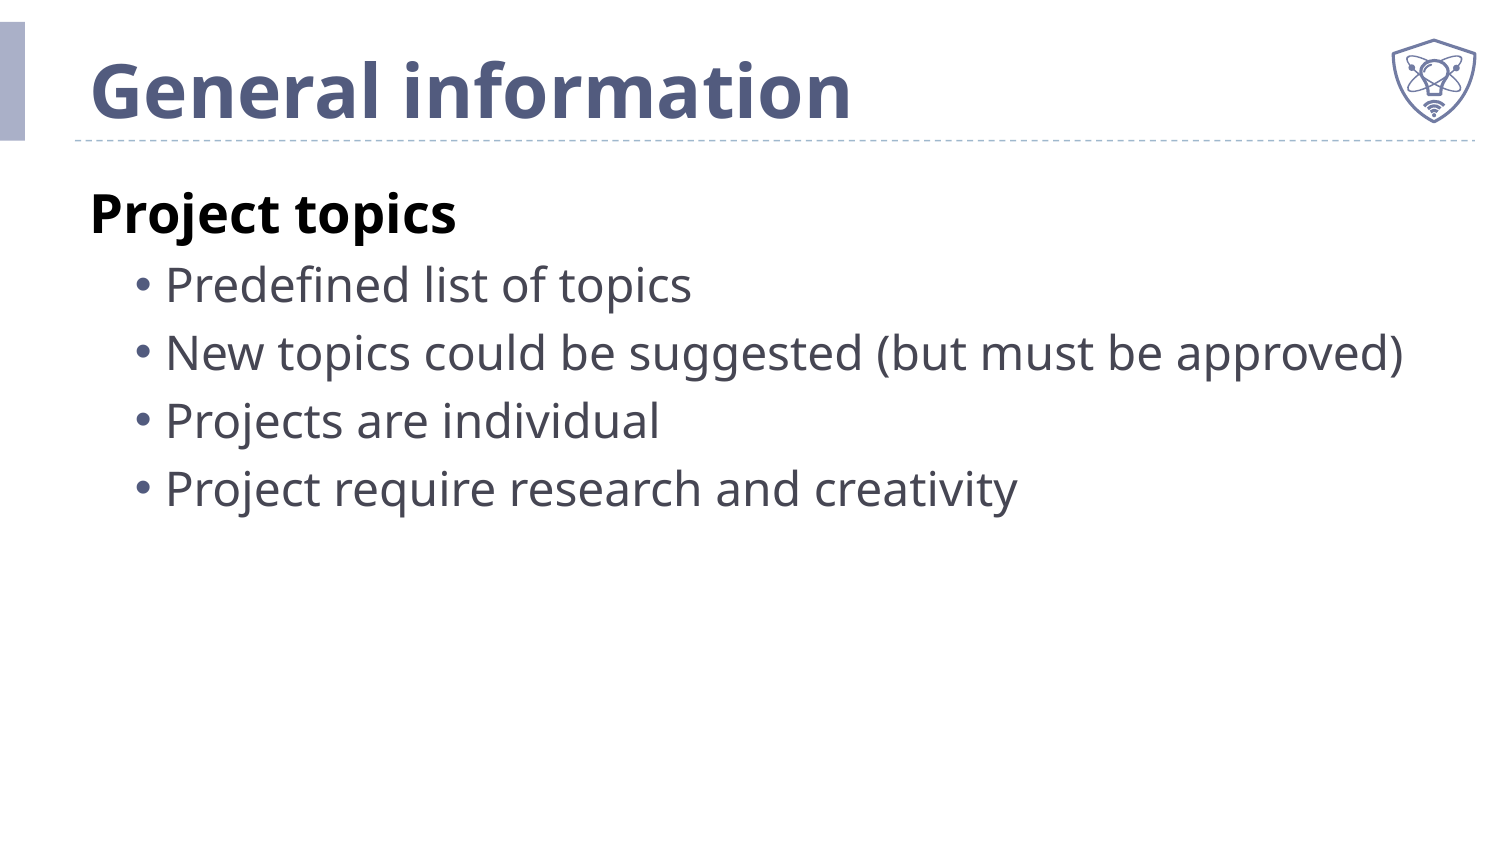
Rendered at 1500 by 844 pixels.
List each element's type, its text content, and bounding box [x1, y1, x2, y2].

list Project topics Predefined list of topics New topics could be suggested (but must be approved) Projects are individual Project require research and creativity [75, 171, 1475, 835]
title General information [75, 18, 1475, 141]
